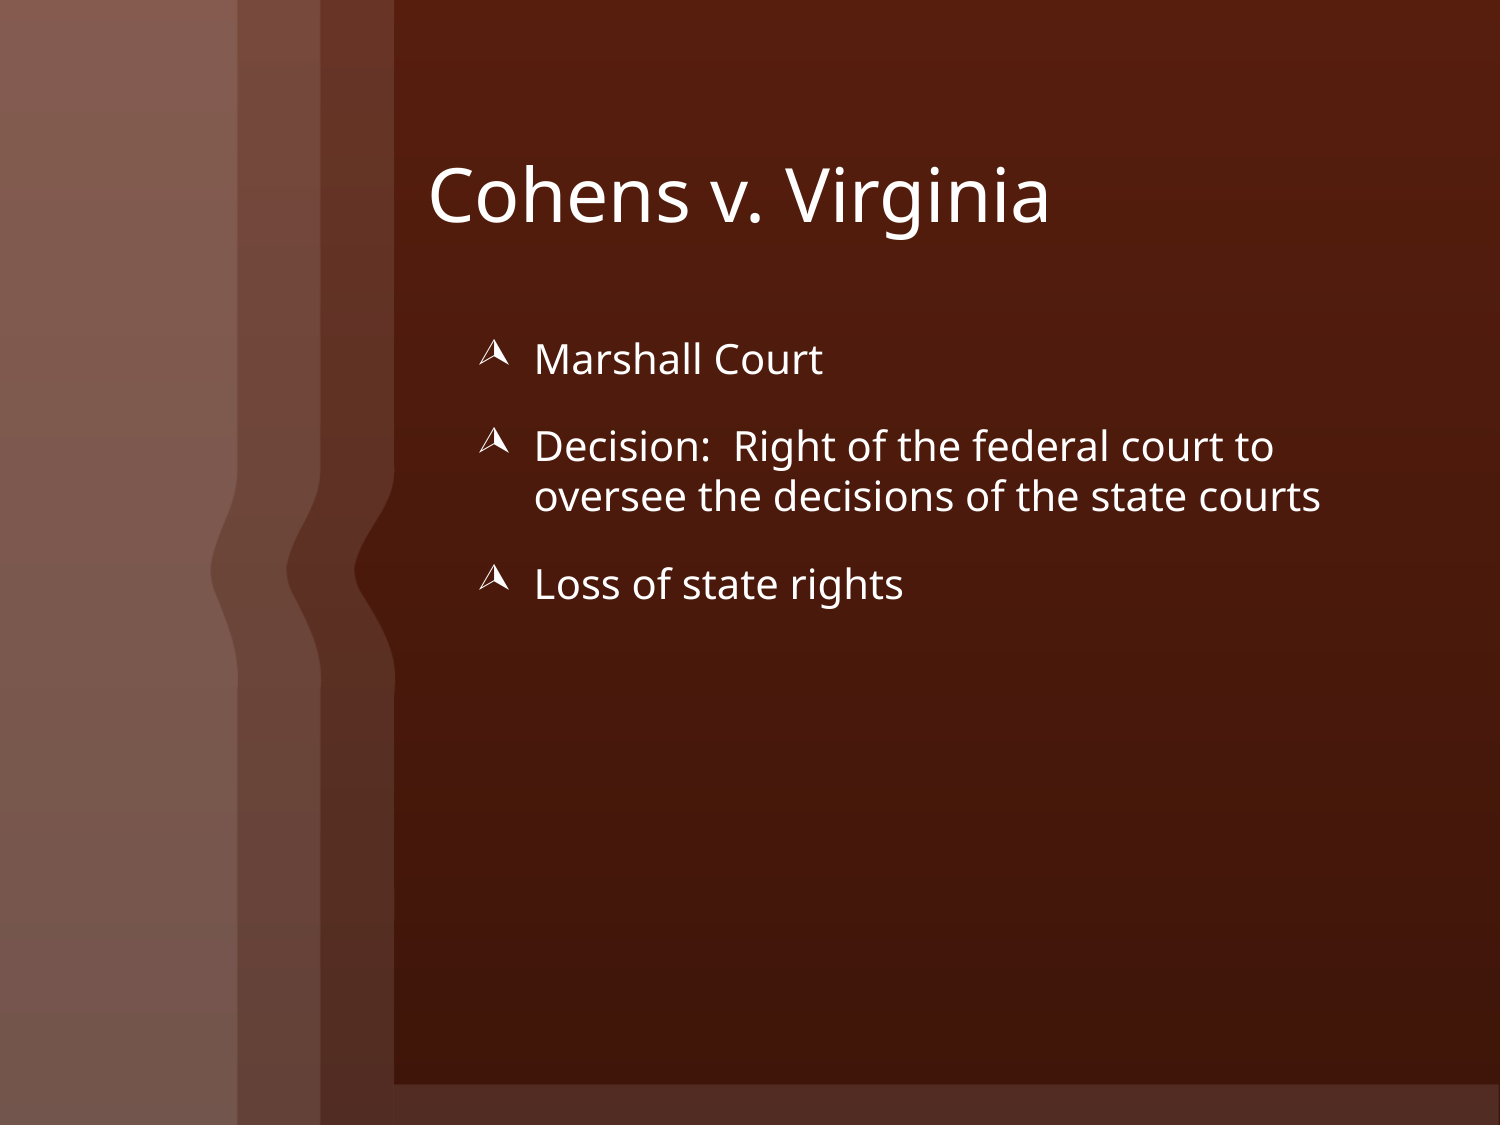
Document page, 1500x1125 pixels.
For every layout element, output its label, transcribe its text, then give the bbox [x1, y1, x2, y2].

title Cohens v. Virginia [412, 57, 1425, 246]
picture [0, 0, 1500, 1125]
list Marshall Court Decision: Right of the federal court to oversee the decisions of the state courts Loss of state rights [462, 324, 1425, 1000]
